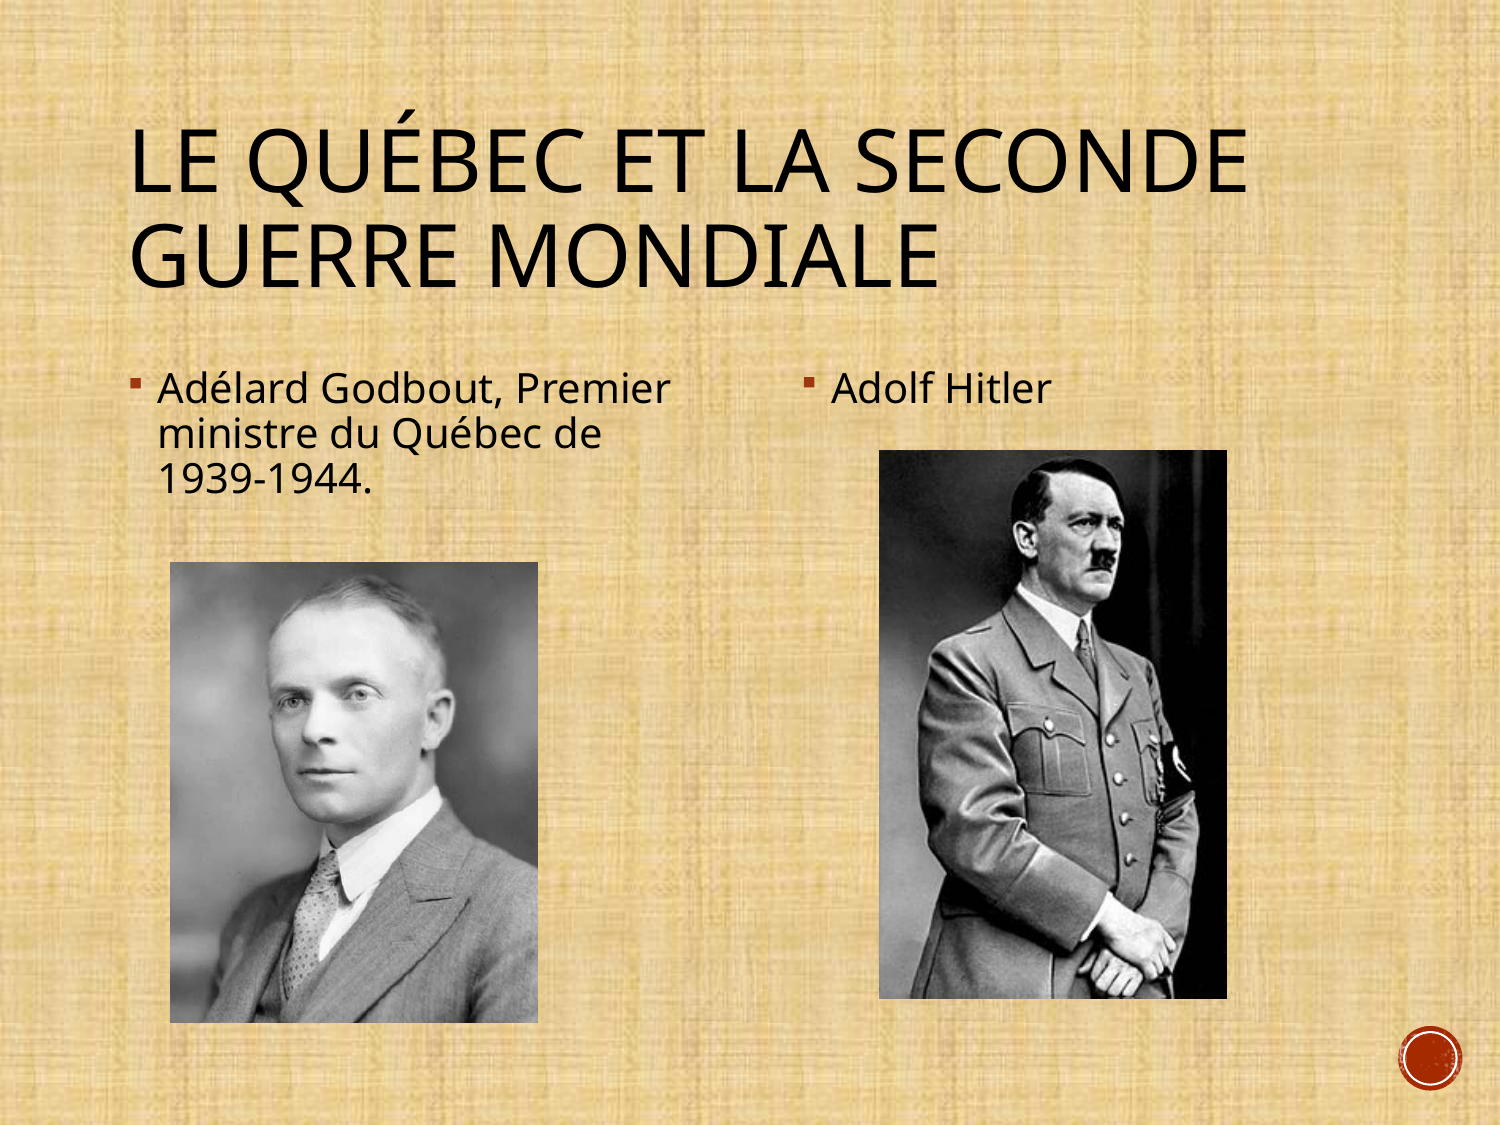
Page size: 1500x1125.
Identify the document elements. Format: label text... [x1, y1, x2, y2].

list Adolf Hitler [786, 360, 1387, 1013]
list Adélard Godbout, Premier ministre du Québec de 1939-1944. [112, 360, 713, 1013]
picture [0, 0, 1500, 1125]
title Le Québec et la Seconde Guerre mondiale [112, 79, 1388, 344]
